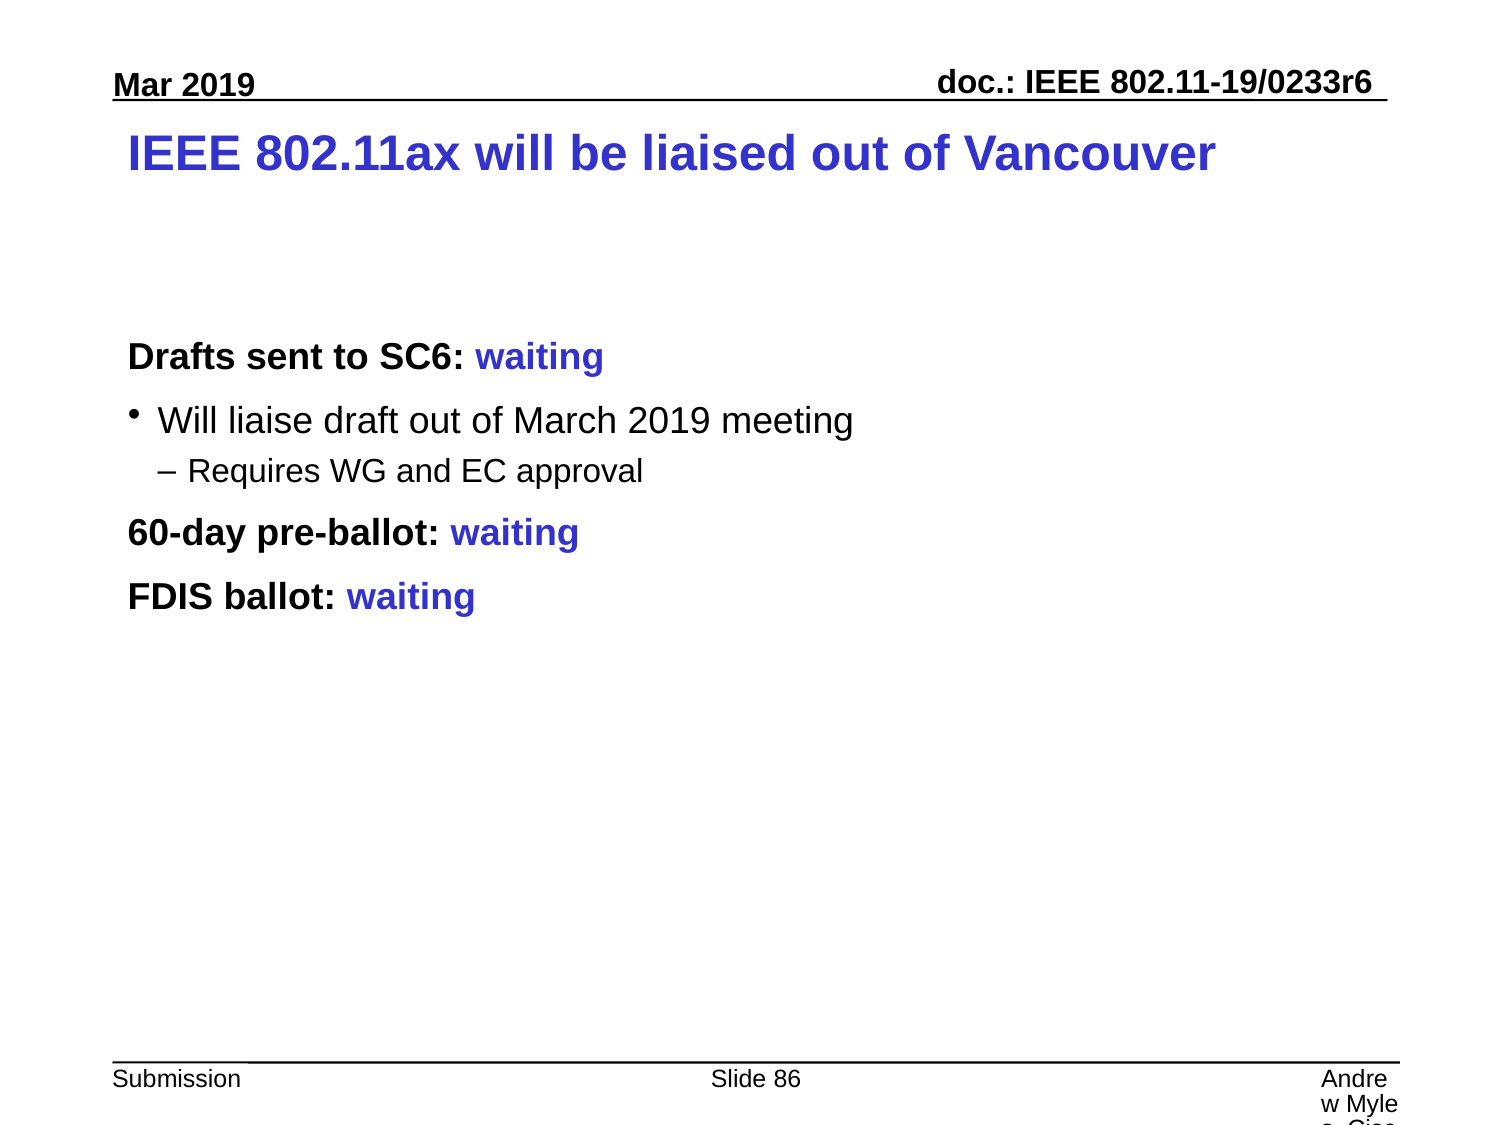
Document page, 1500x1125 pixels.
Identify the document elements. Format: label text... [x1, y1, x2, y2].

slide_number Slide 86 [709, 1061, 803, 1093]
list Drafts sent to SC6: waiting Will liaise draft out of March 2019 meeting Requires WG and EC approval 60-day pre-ballot: waiting FDIS ballot: waiting [112, 324, 1388, 1000]
footer Andrew Myles, Cisco [1320, 1061, 1402, 1093]
title IEEE 802.11ax will be liaised out of Vancouver [112, 112, 1388, 288]
